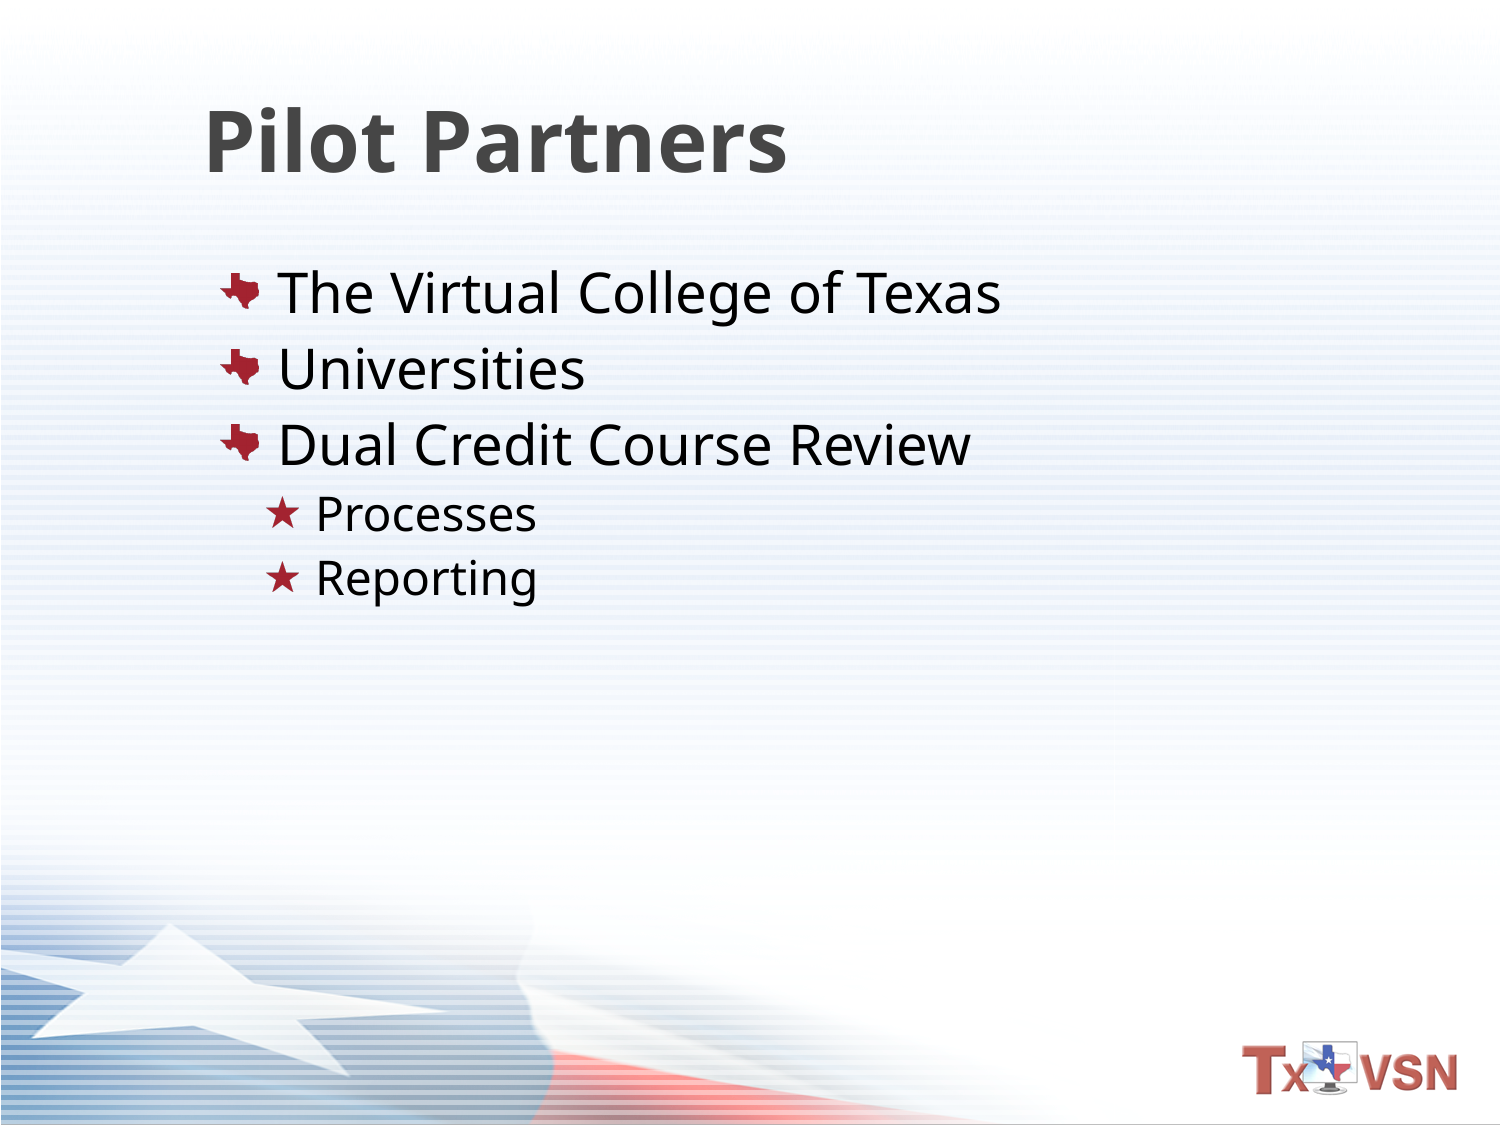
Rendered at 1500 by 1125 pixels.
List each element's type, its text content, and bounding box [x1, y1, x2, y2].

picture [0, 0, 1500, 1125]
list The Virtual College of Texas Universities Dual Credit Course Review Processes Reporting [187, 249, 1425, 986]
title Pilot Partners [187, 45, 1425, 233]
